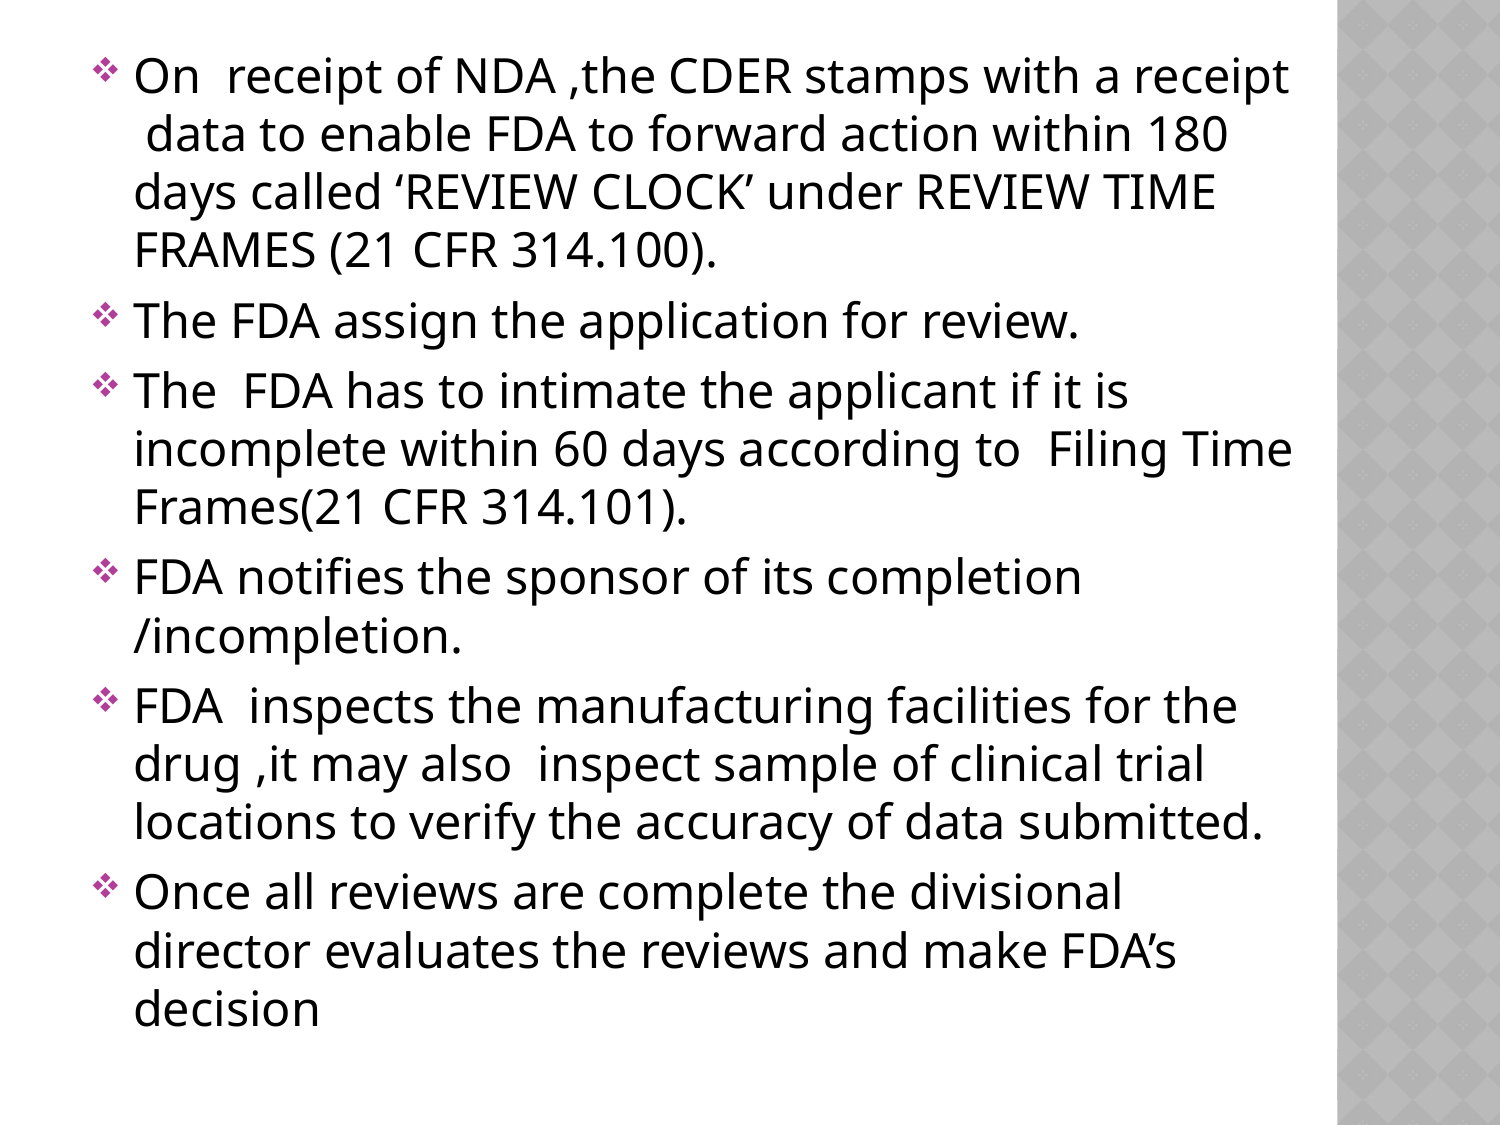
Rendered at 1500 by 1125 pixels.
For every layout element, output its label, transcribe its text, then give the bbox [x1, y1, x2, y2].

list On receipt of NDA ,the CDER stamps with a receipt data to enable FDA to forward action within 180 days called ‘REVIEW CLOCK’ under REVIEW TIME FRAMES (21 CFR 314.100). The FDA assign the application for review. The FDA has to intimate the applicant if it is incomplete within 60 days according to Filing Time Frames(21 CFR 314.101). FDA notifies the sponsor of its completion /incompletion. FDA inspects the manufacturing facilities for the drug ,it may also inspect sample of clinical trial locations to verify the accuracy of data submitted. Once all reviews are complete the divisional director evaluates the reviews and make FDA’s decision [75, 37, 1325, 1050]
